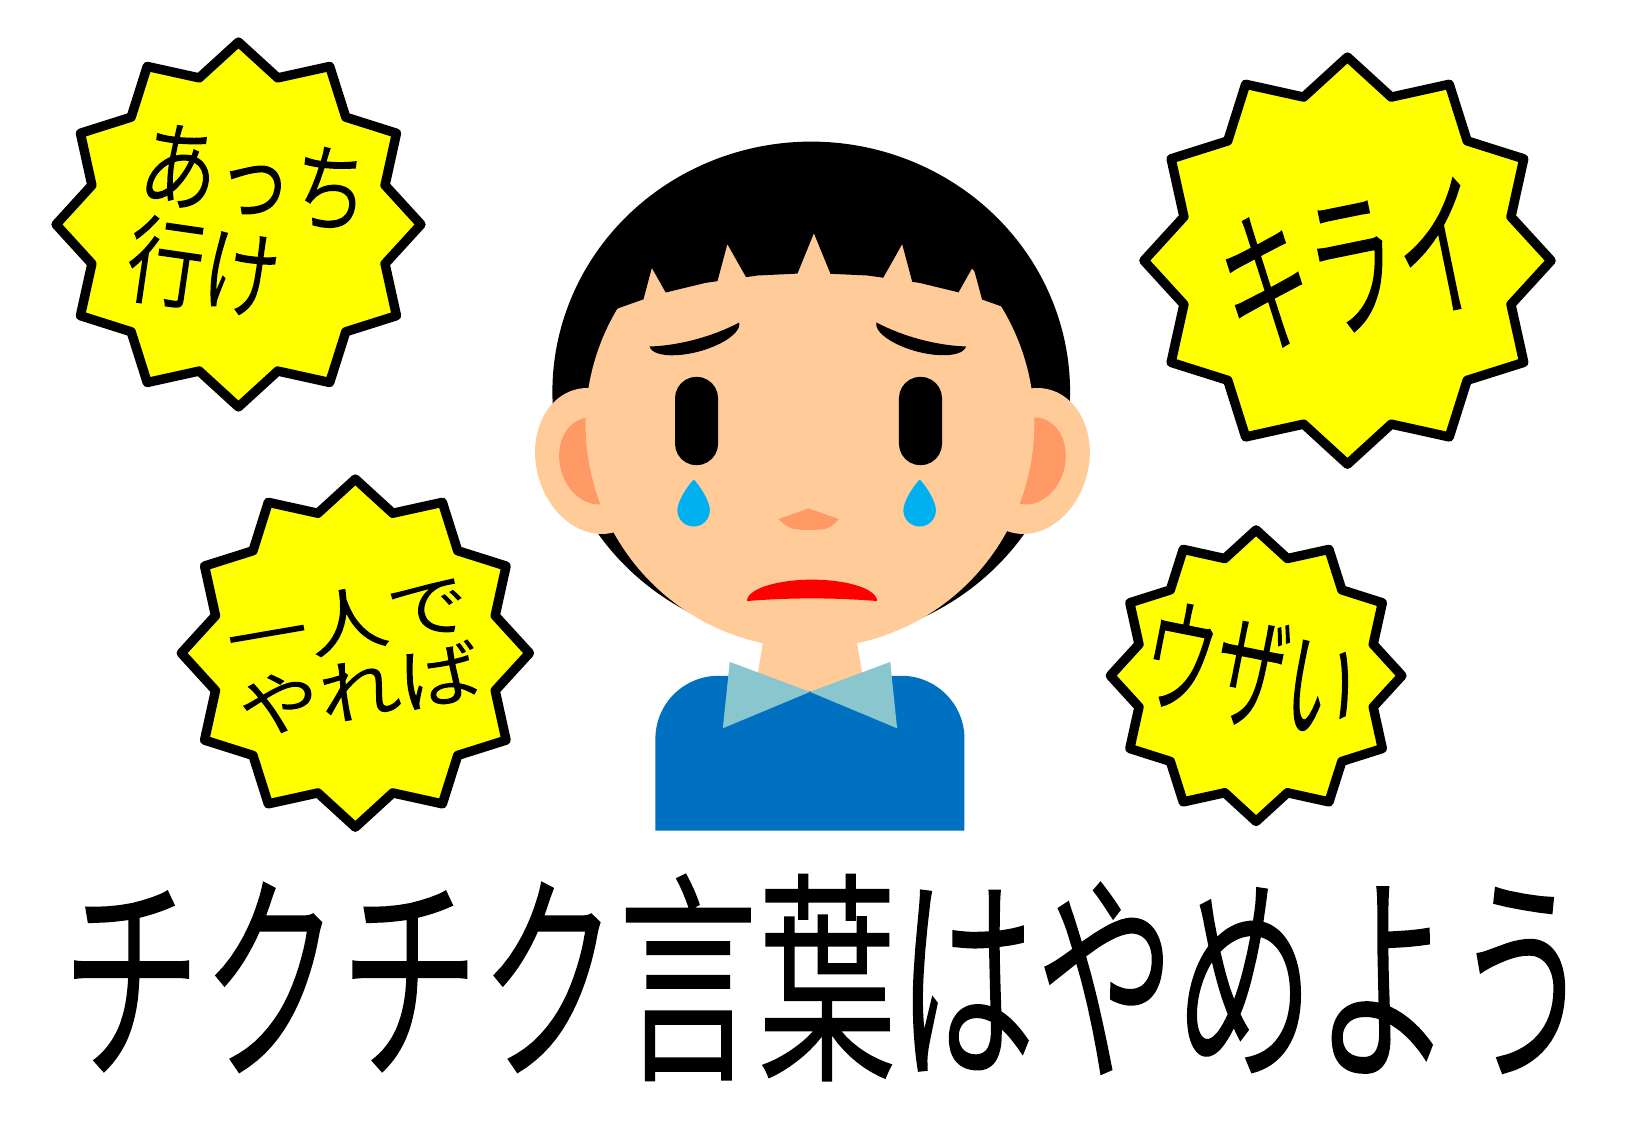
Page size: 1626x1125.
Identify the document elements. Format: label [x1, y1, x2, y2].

text_box [55, 41, 1552, 831]
